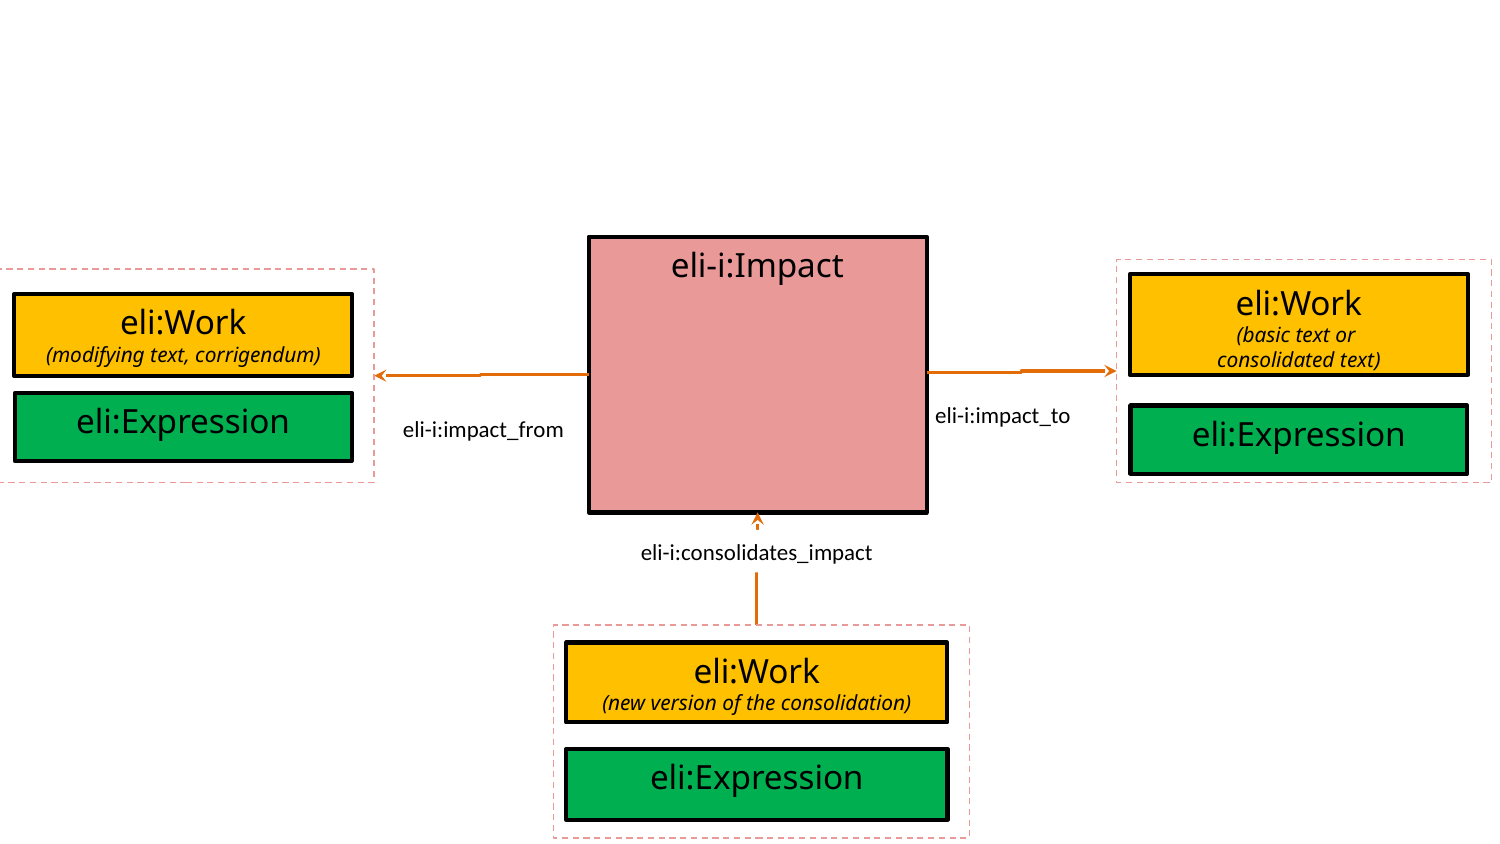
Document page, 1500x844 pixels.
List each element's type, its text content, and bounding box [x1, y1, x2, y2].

text_box [1116, 259, 1492, 483]
text_box [0, 268, 375, 483]
text_box [553, 624, 970, 839]
text_box eli-i:impact_to [924, 395, 1087, 435]
text_box eli-i:Impact [588, 236, 927, 513]
text_box eli-i:consolidates_impact [553, 529, 961, 573]
text_box eli-i:impact_from [393, 408, 580, 448]
